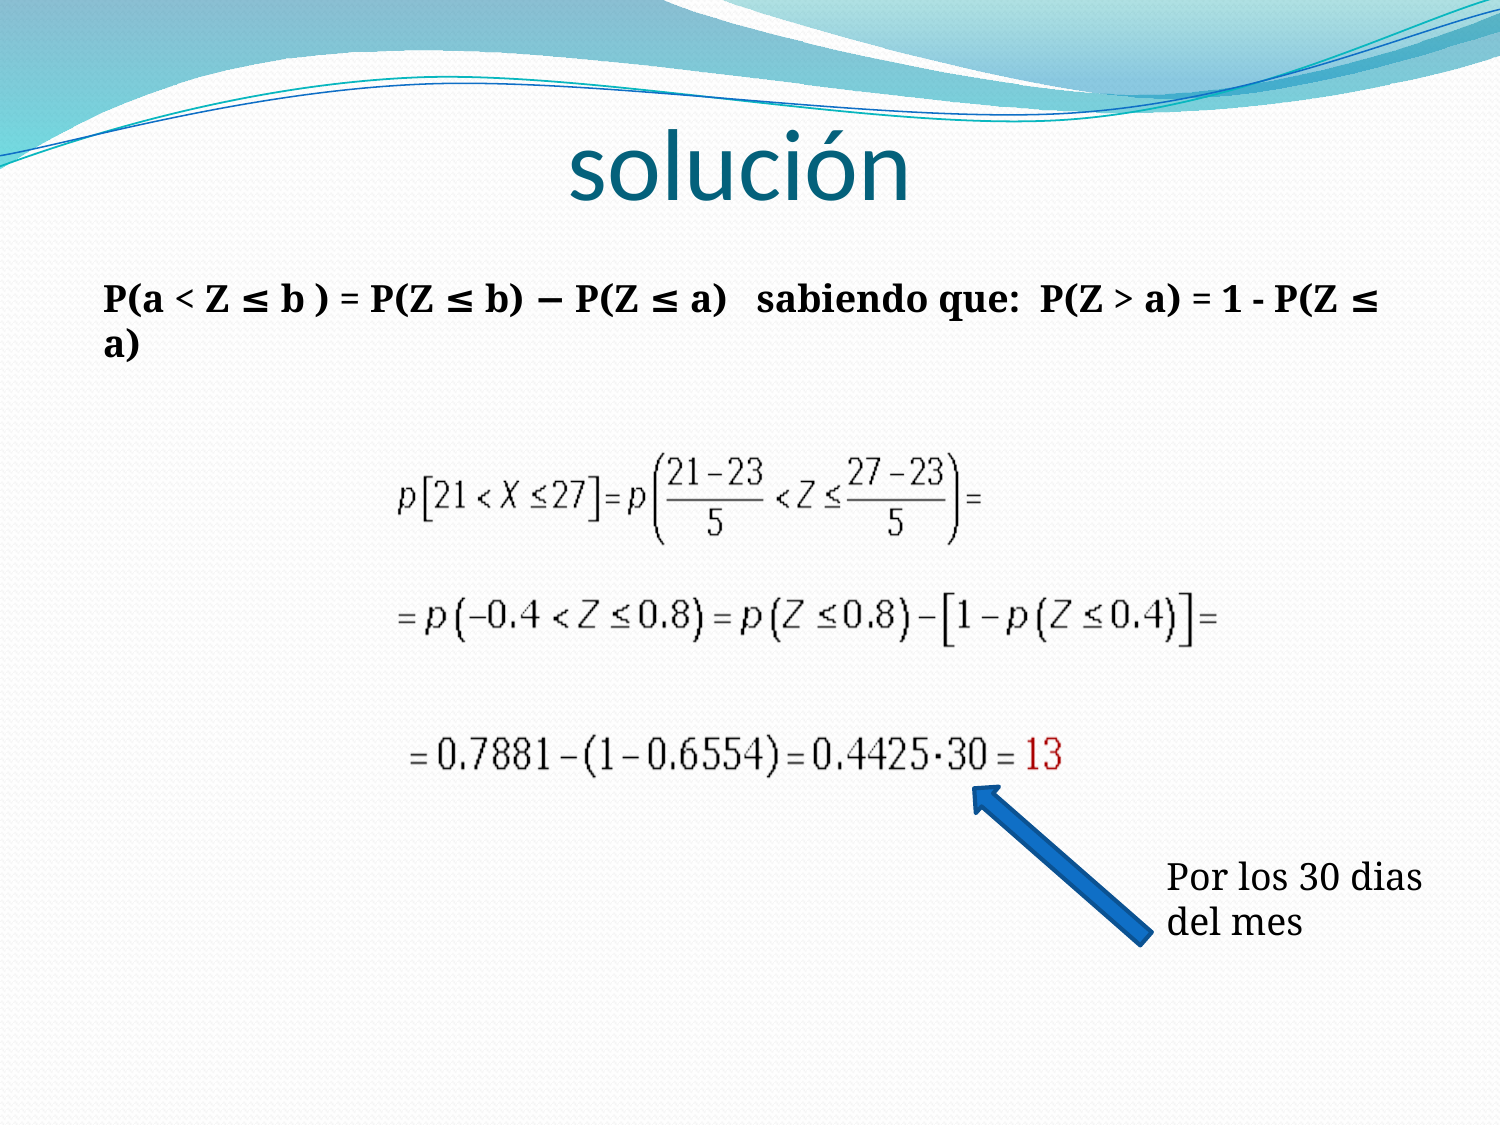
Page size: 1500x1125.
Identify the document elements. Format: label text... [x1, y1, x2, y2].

text_box P(a < Z ≤ b ) = P(Z ≤ b) − P(Z ≤ a) sabiendo que: P(Z > a) = 1 - P(Z ≤ a) [88, 267, 1412, 417]
text_box Por los 30 dias del mes [1151, 845, 1471, 951]
picture [395, 585, 1223, 655]
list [395, 444, 986, 555]
picture [407, 727, 1070, 787]
text_box [972, 798, 1151, 948]
title solución [64, 90, 1415, 221]
